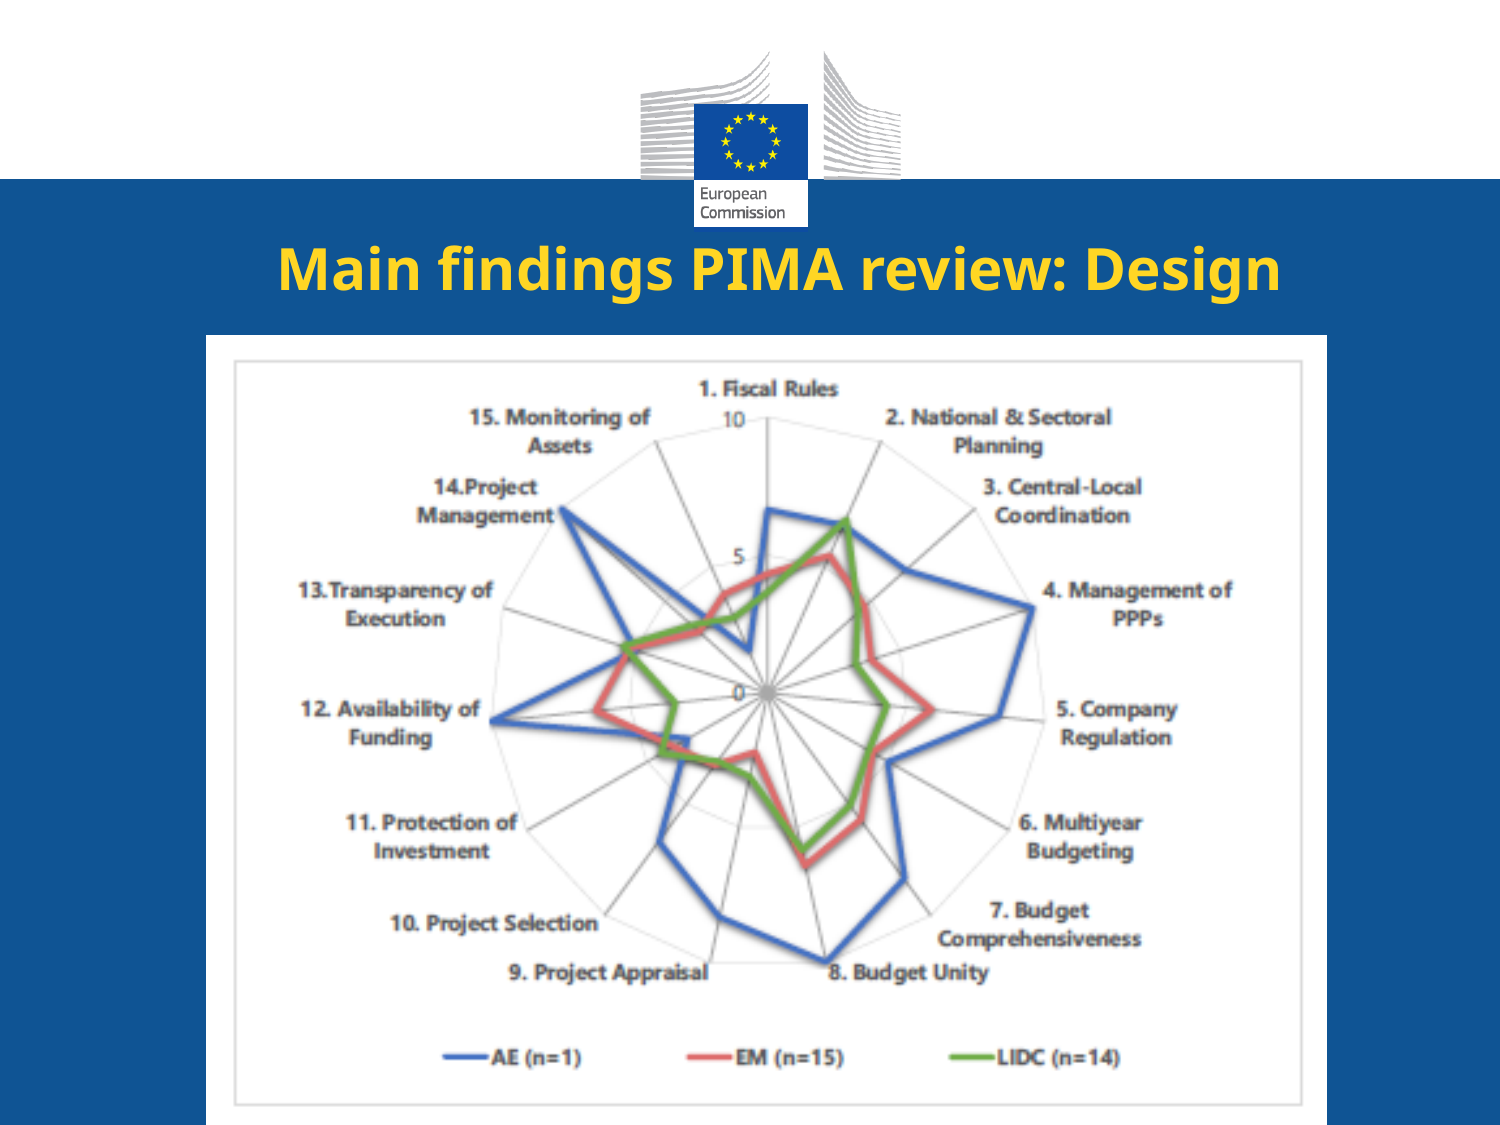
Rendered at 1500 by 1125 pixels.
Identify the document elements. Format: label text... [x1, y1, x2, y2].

title Main findings PIMA review: Design [29, 196, 1471, 339]
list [206, 335, 1328, 1125]
